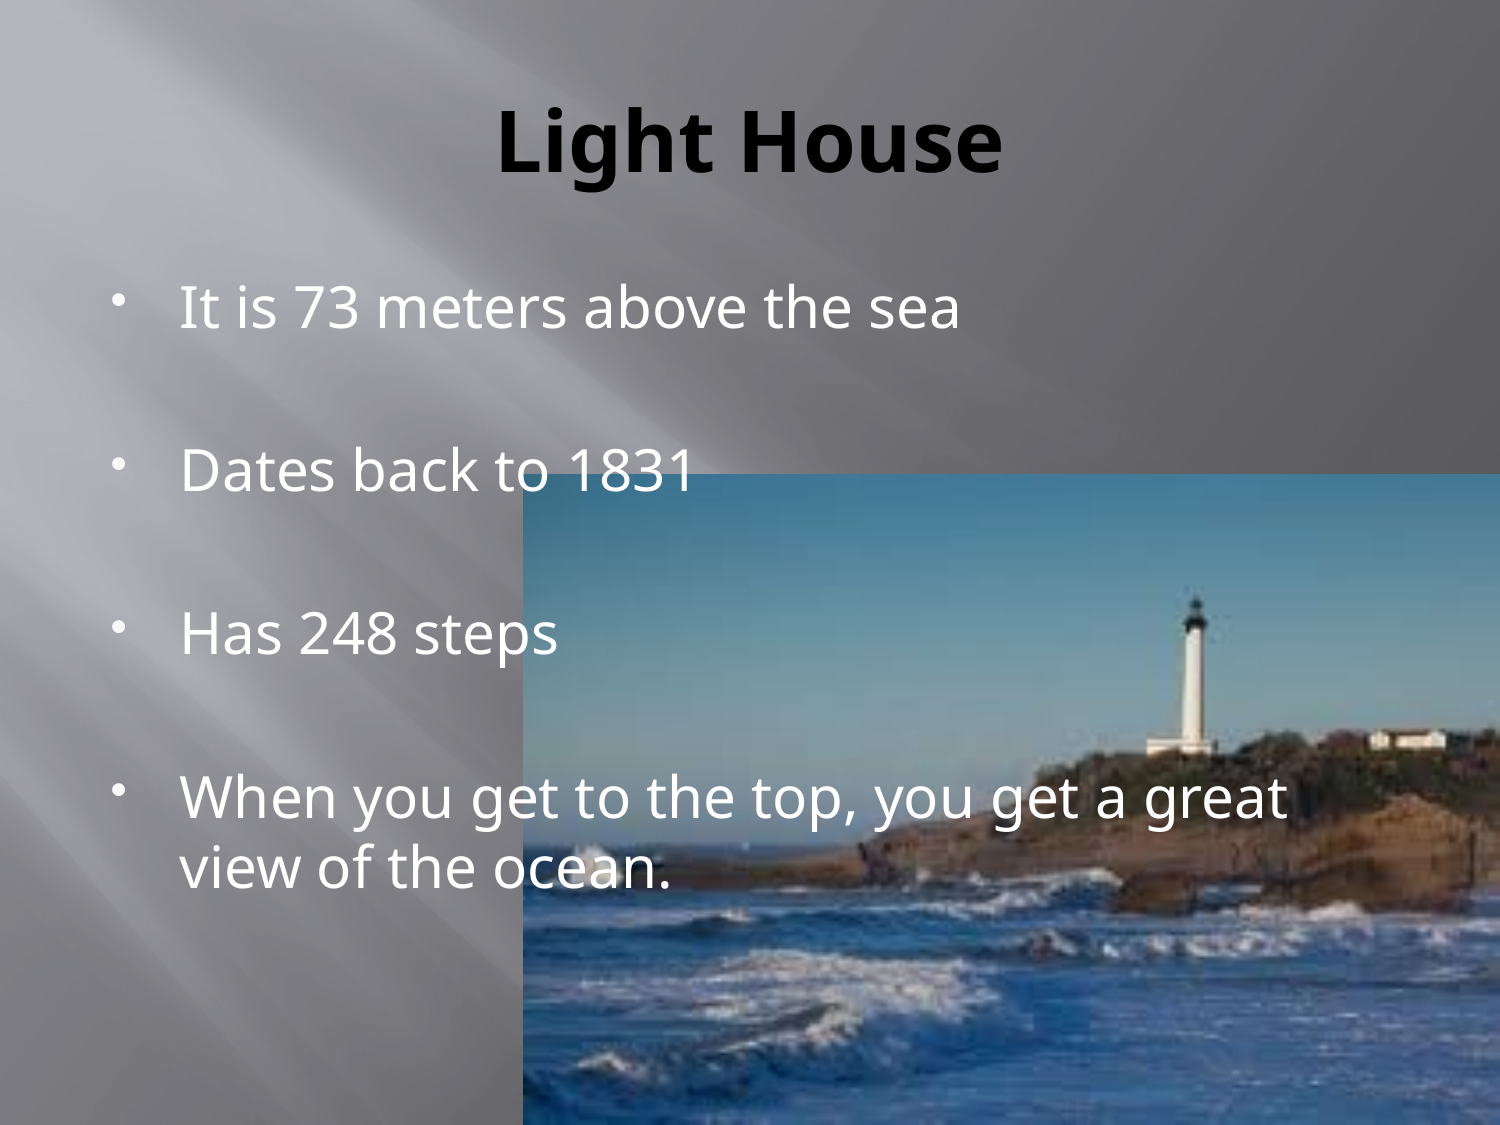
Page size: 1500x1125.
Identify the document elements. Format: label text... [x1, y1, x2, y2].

picture [522, 474, 1500, 1125]
title Light House [75, 45, 1425, 233]
list It is 73 meters above the sea Dates back to 1831 Has 248 steps When you get to the top, you get a great view of the ocean. [75, 262, 1425, 1035]
